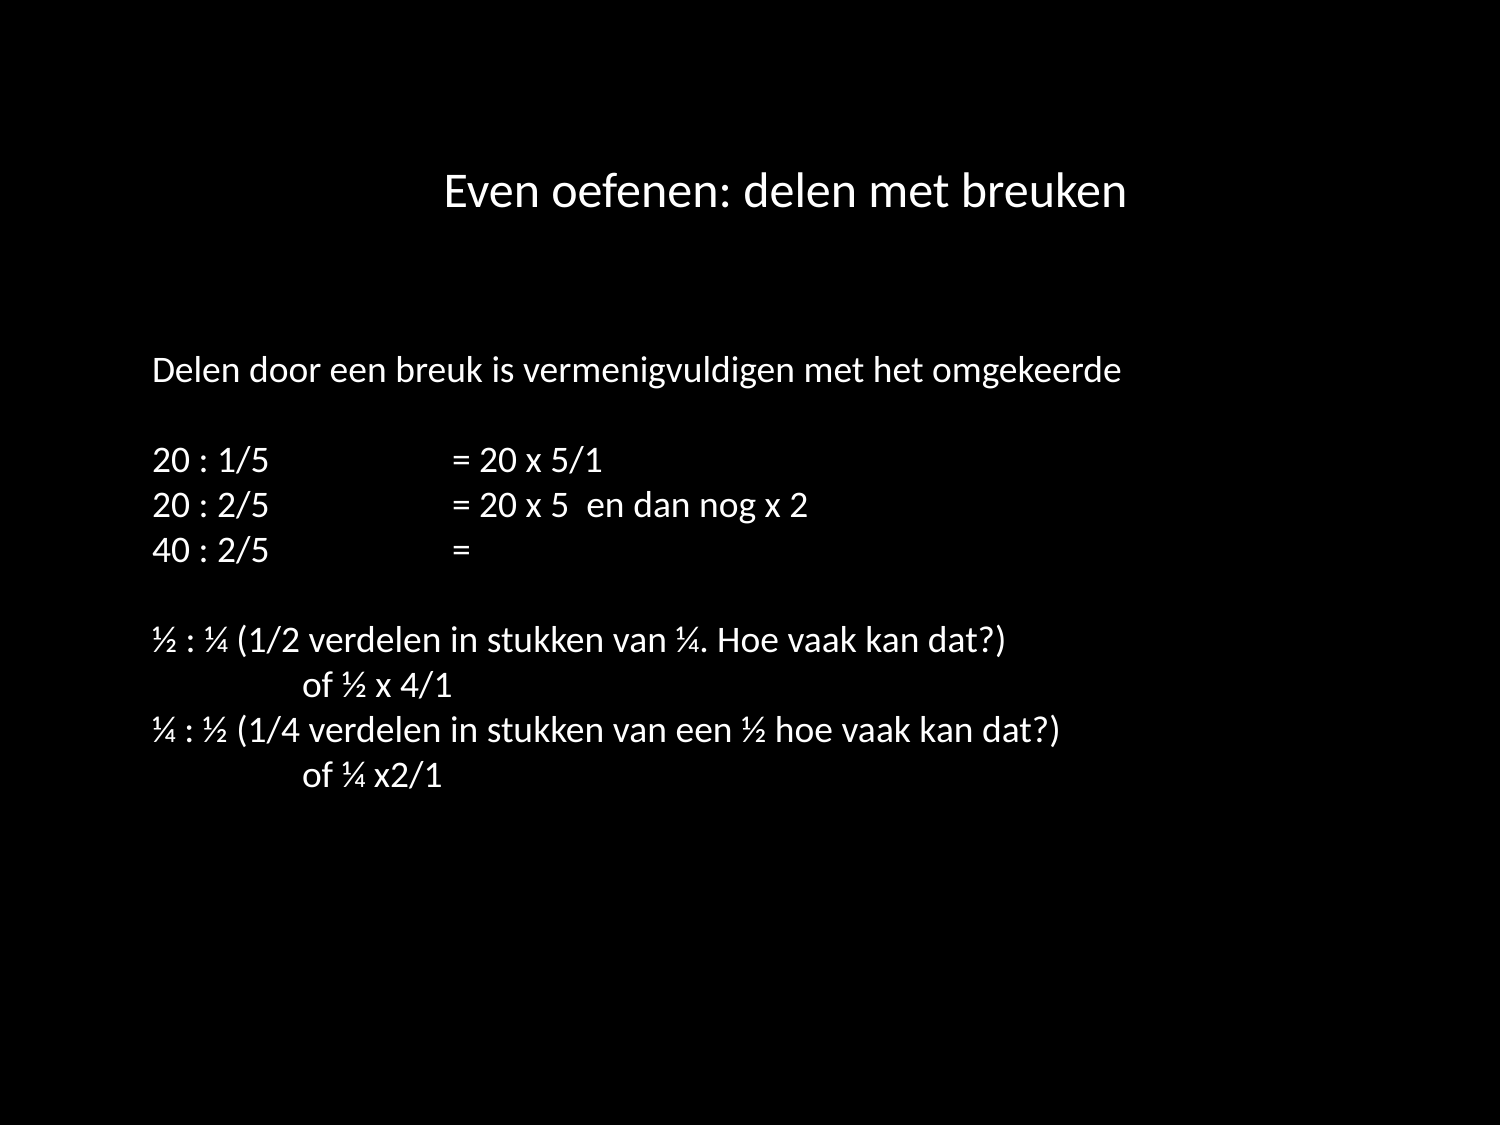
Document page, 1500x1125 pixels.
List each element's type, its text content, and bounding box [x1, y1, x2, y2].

text_box Delen door een breuk is vermenigvuldigen met het omgekeerde 20 : 1/5 = 20 x 5/1 20 : 2/5 = 20 x 5 en dan nog x 2 40 : 2/5 = ½ : ¼ (1/2 verdelen in stukken van ¼. Hoe vaak kan dat?) of ½ x 4/1 ¼ : ½ (1/4 verdelen in stukken van een ½ hoe vaak kan dat?) of ¼ x2/1 [137, 337, 1350, 803]
text_box Even oefenen: delen met breuken [428, 149, 1143, 225]
